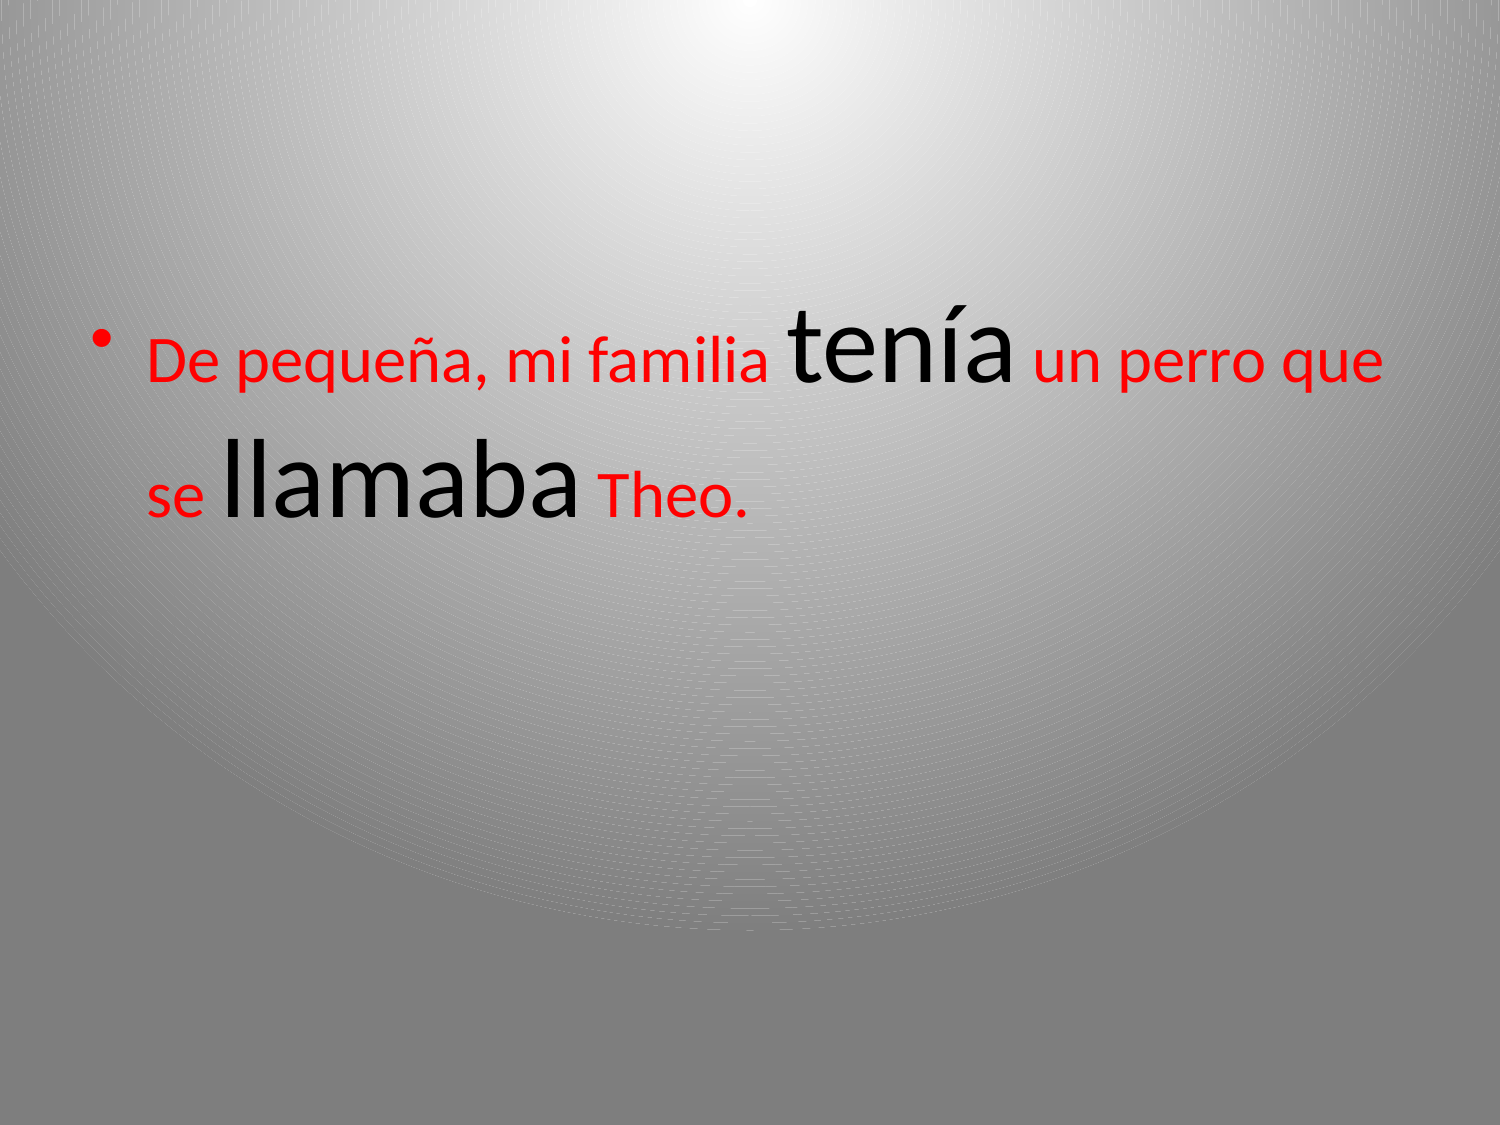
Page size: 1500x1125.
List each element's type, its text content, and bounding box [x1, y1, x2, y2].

list De pequeña, mi familia tenía un perro que se llamaba Theo. [75, 262, 1425, 1005]
